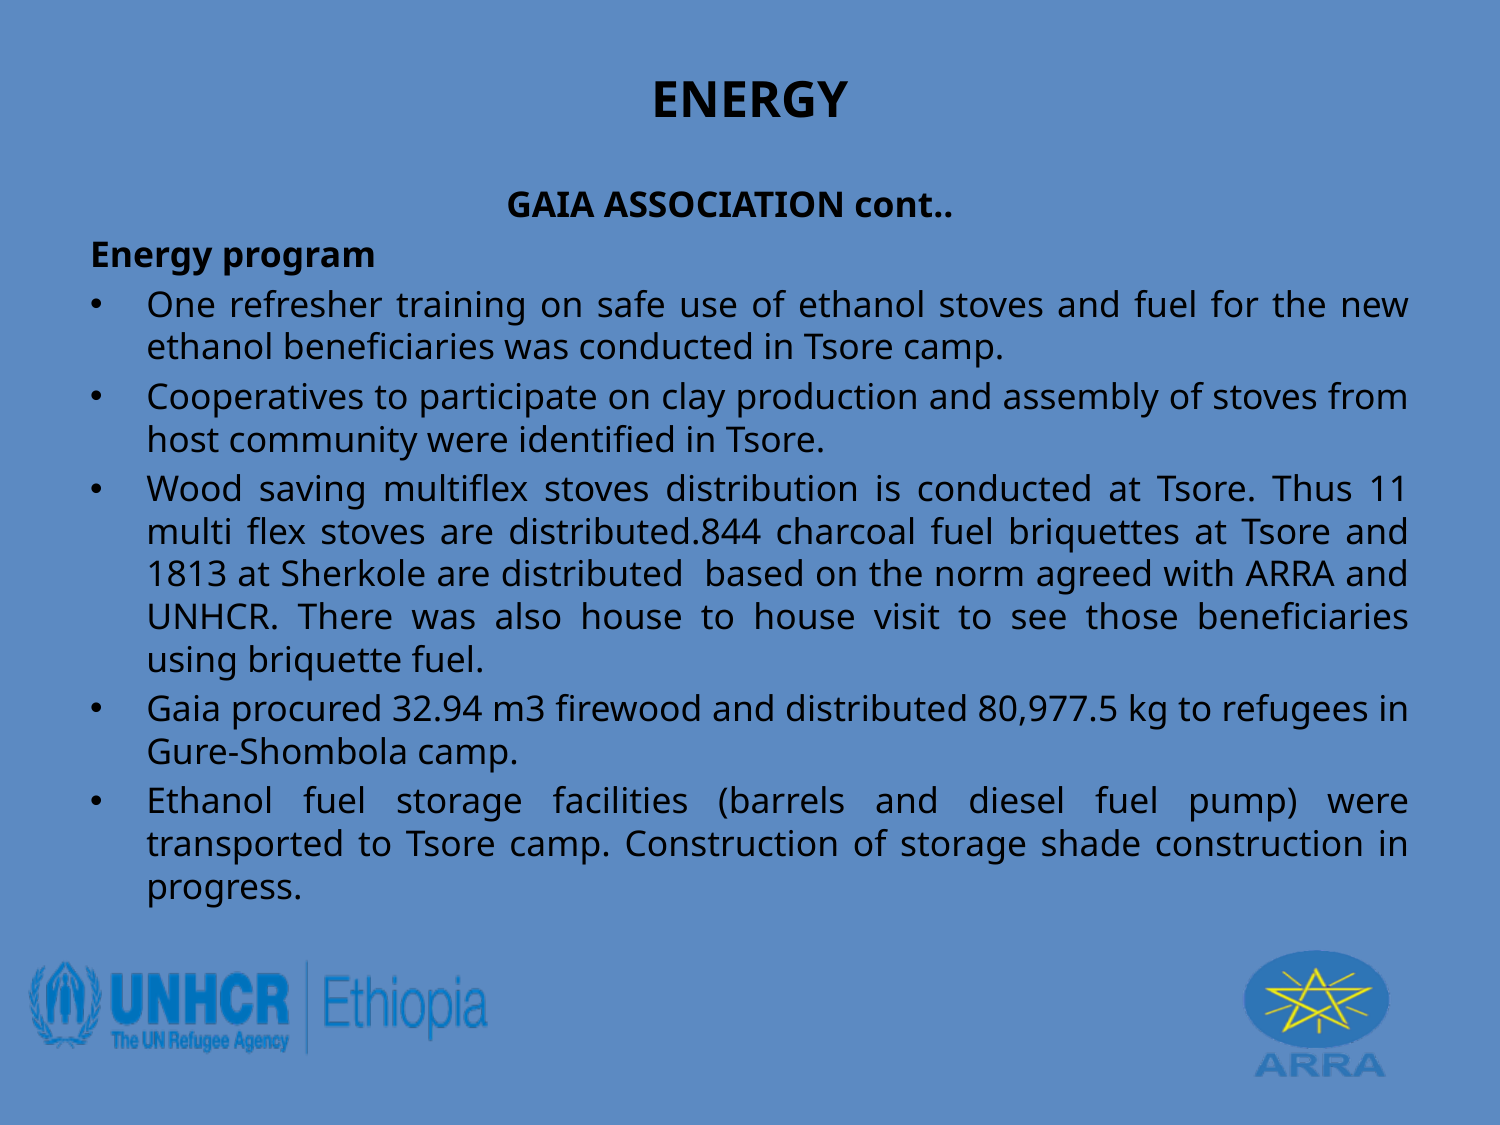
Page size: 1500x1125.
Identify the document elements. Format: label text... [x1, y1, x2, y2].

list GAIA ASSOCIATION cont.. Energy program One refresher training on safe use of ethanol stoves and fuel for the new ethanol beneficiaries was conducted in Tsore camp. Cooperatives to participate on clay production and assembly of stoves from host community were identified in Tsore. Wood saving multiflex stoves distribution is conducted at Tsore. Thus 11 multi flex stoves are distributed.844 charcoal fuel briquettes at Tsore and 1813 at Sherkole are distributed based on the norm agreed with ARRA and UNHCR. There was also house to house visit to see those beneficiaries using briquette fuel. Gaia procured 32.94 m3 firewood and distributed 80,977.5 kg to refugees in Gure-Shombola camp. Ethanol fuel storage facilities (barrels and diesel fuel pump) were transported to Tsore camp. Construction of storage shade construction in progress. [75, 174, 1425, 1005]
title ENERGY [75, 45, 1425, 150]
picture [1224, 949, 1413, 1104]
picture [0, 912, 488, 1104]
